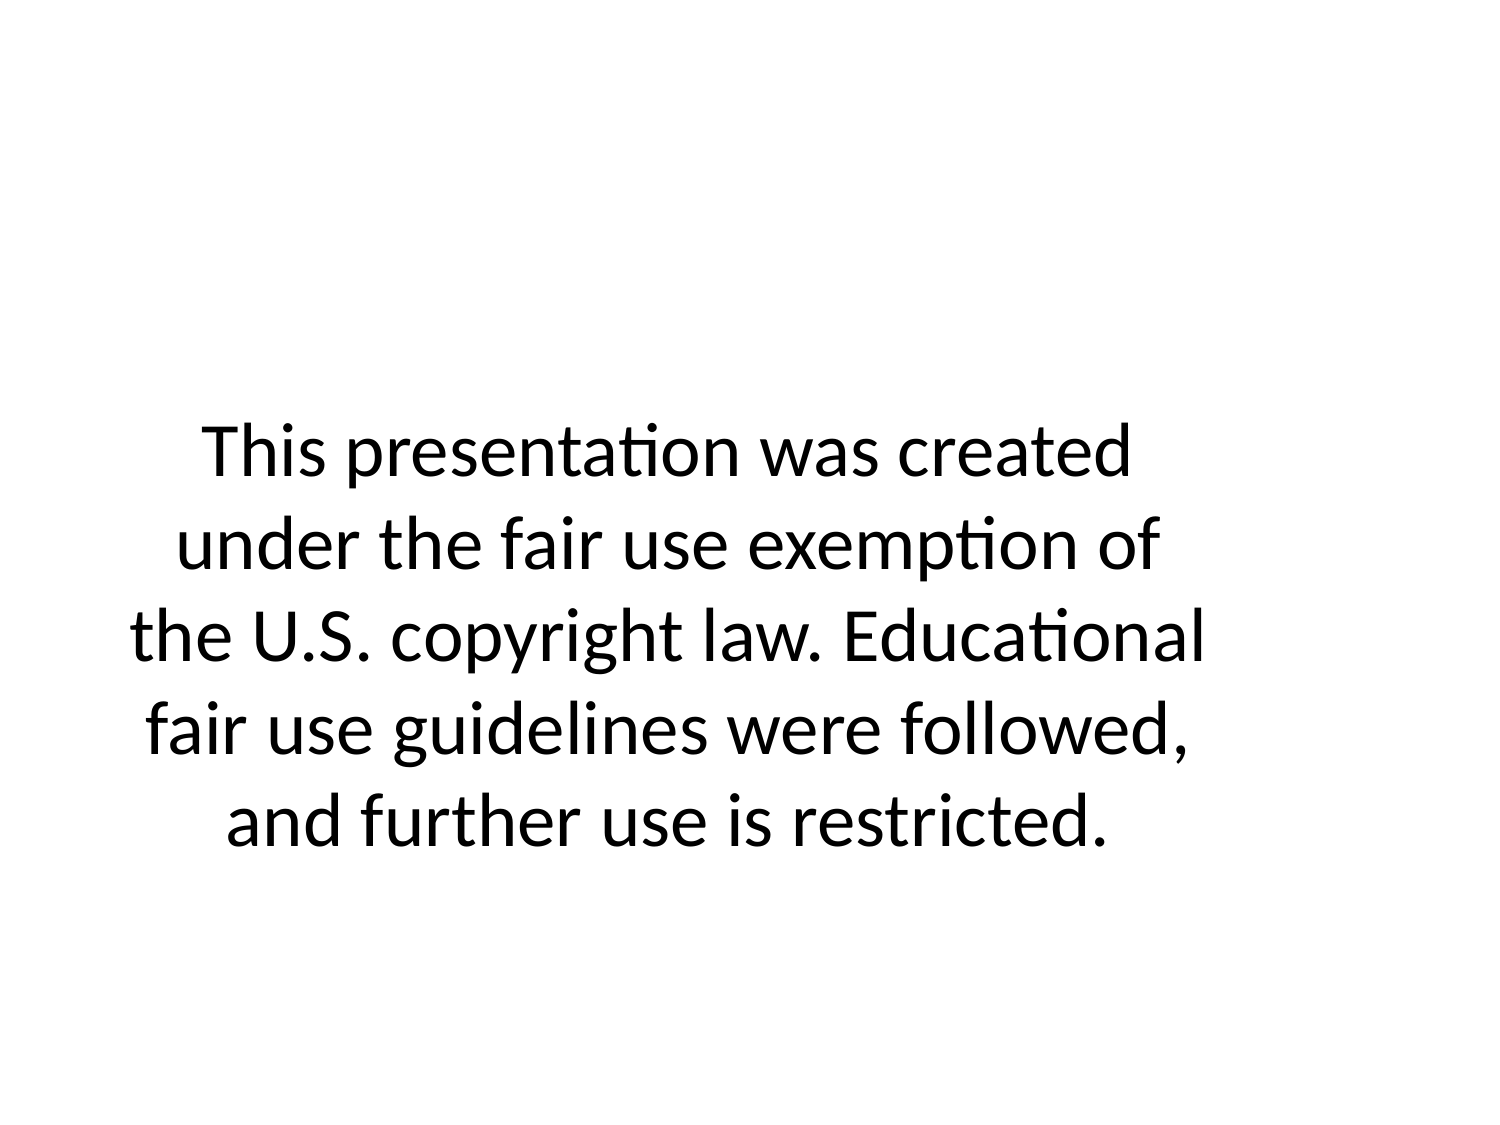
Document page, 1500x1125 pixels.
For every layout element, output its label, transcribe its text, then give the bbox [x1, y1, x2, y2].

title This presentation was created under the fair use exemption of the U.S. copyright law. Educational fair use guidelines were followed, and further use is restricted. [112, 349, 1225, 913]
